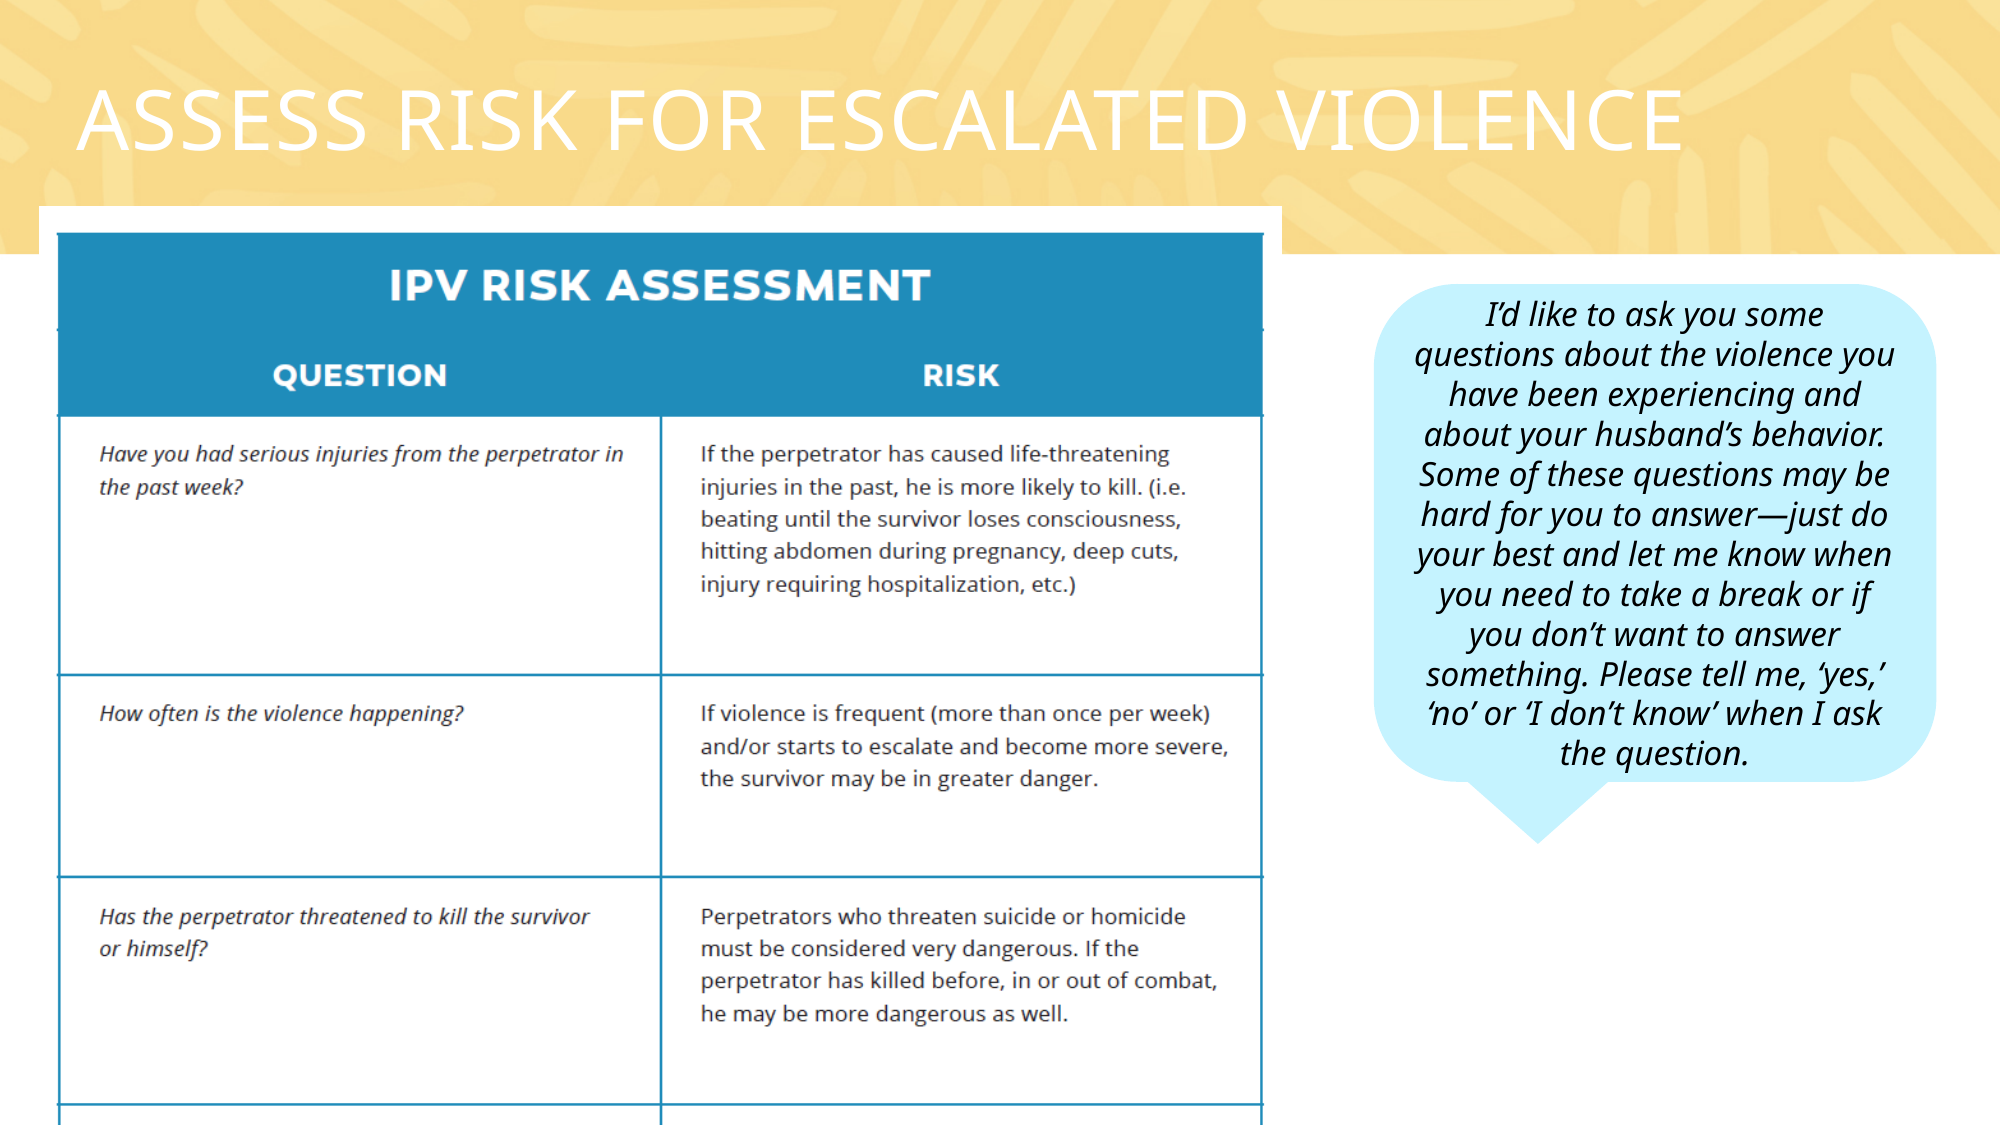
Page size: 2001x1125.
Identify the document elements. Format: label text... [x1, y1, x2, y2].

picture [0, 0, 2000, 1125]
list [38, 206, 1282, 1125]
title ASSESS Risk FOR ESCALATED VIOLENCE [61, 33, 1938, 220]
text_box I’d like to ask you some questions about the violence you have been experiencing and about your husband’s behavior. Some of these questions may be hard for you to answer—just do your best and let me know when you need to take a break or if you don’t want to answer something. Please tell me, ‘yes,’ ‘no’ or ‘I don’t know’ when I ask the question. [1372, 282, 1938, 845]
